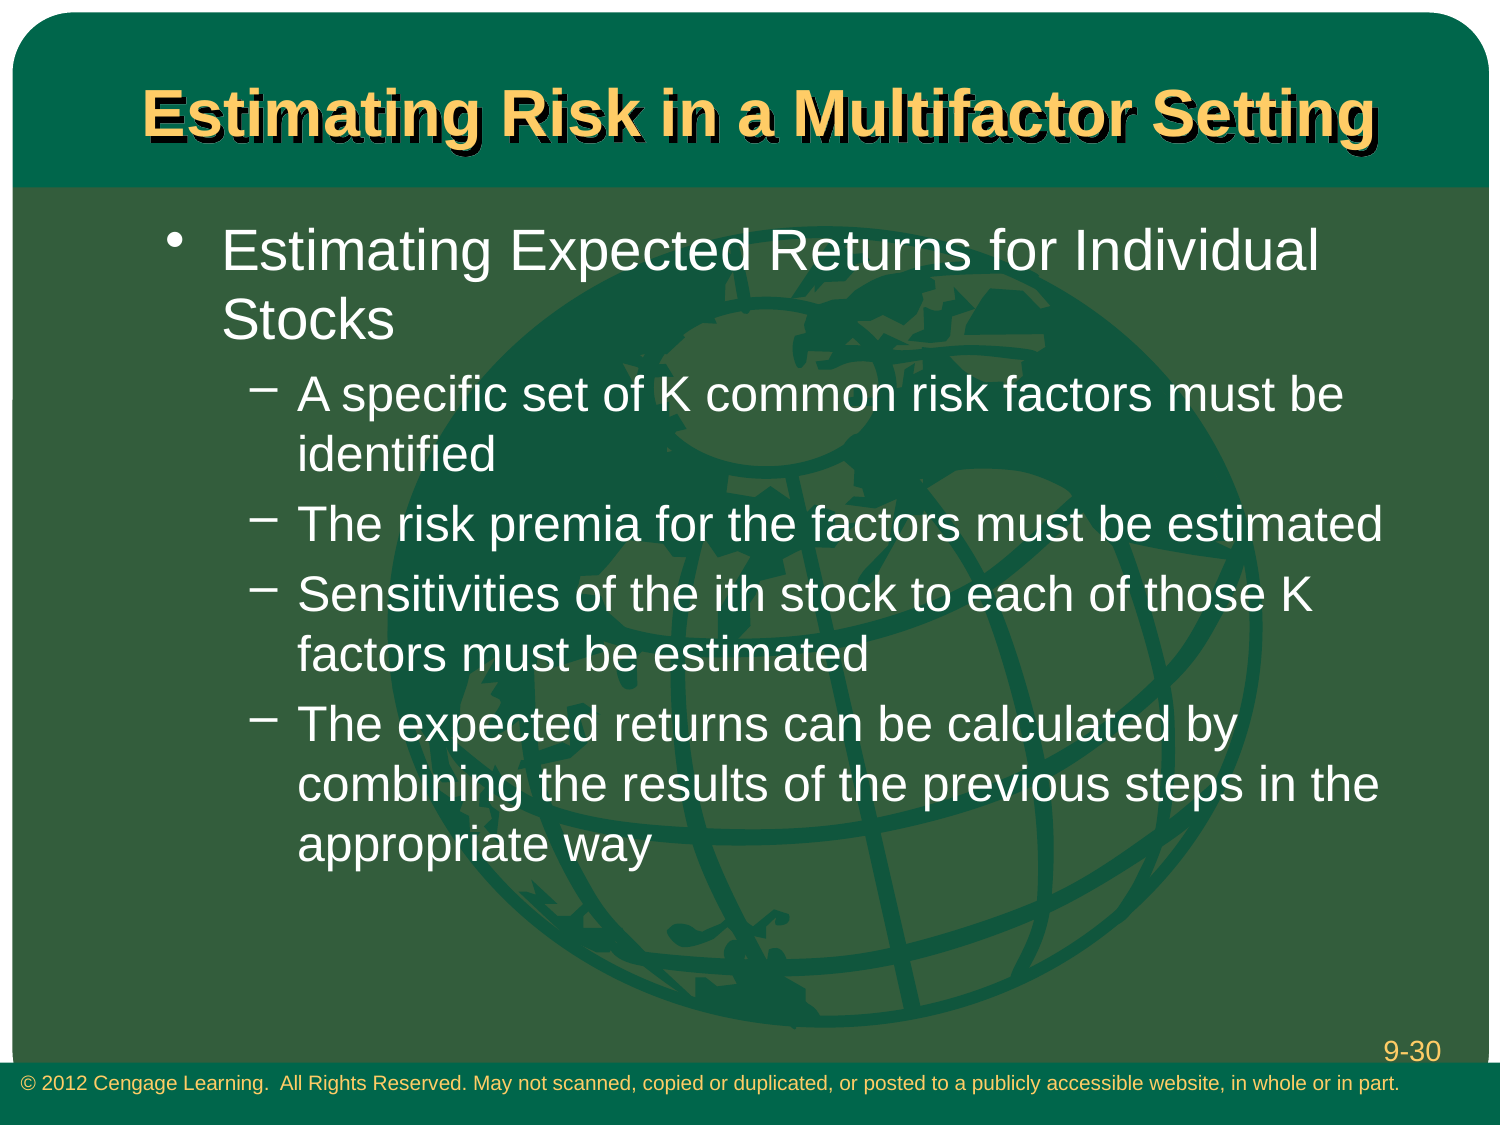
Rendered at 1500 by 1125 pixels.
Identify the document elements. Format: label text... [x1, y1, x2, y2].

list Estimating Expected Returns for Individual Stocks A specific set of K common risk factors must be identified The risk premia for the factors must be estimated Sensitivities of the ith stock to each of those K factors must be estimated The expected returns can be calculated by combining the results of the previous steps in the appropriate way [150, 204, 1450, 1005]
slide_number 9-30 [1325, 1025, 1500, 1062]
title Estimating Risk in a Multifactor Setting [50, 32, 1471, 188]
footer © 2012 Cengage Learning. All Rights Reserved. May not scanned, copied or duplicated, or posted to a publicly accessible website, in whole or in part. [0, 1062, 1500, 1125]
